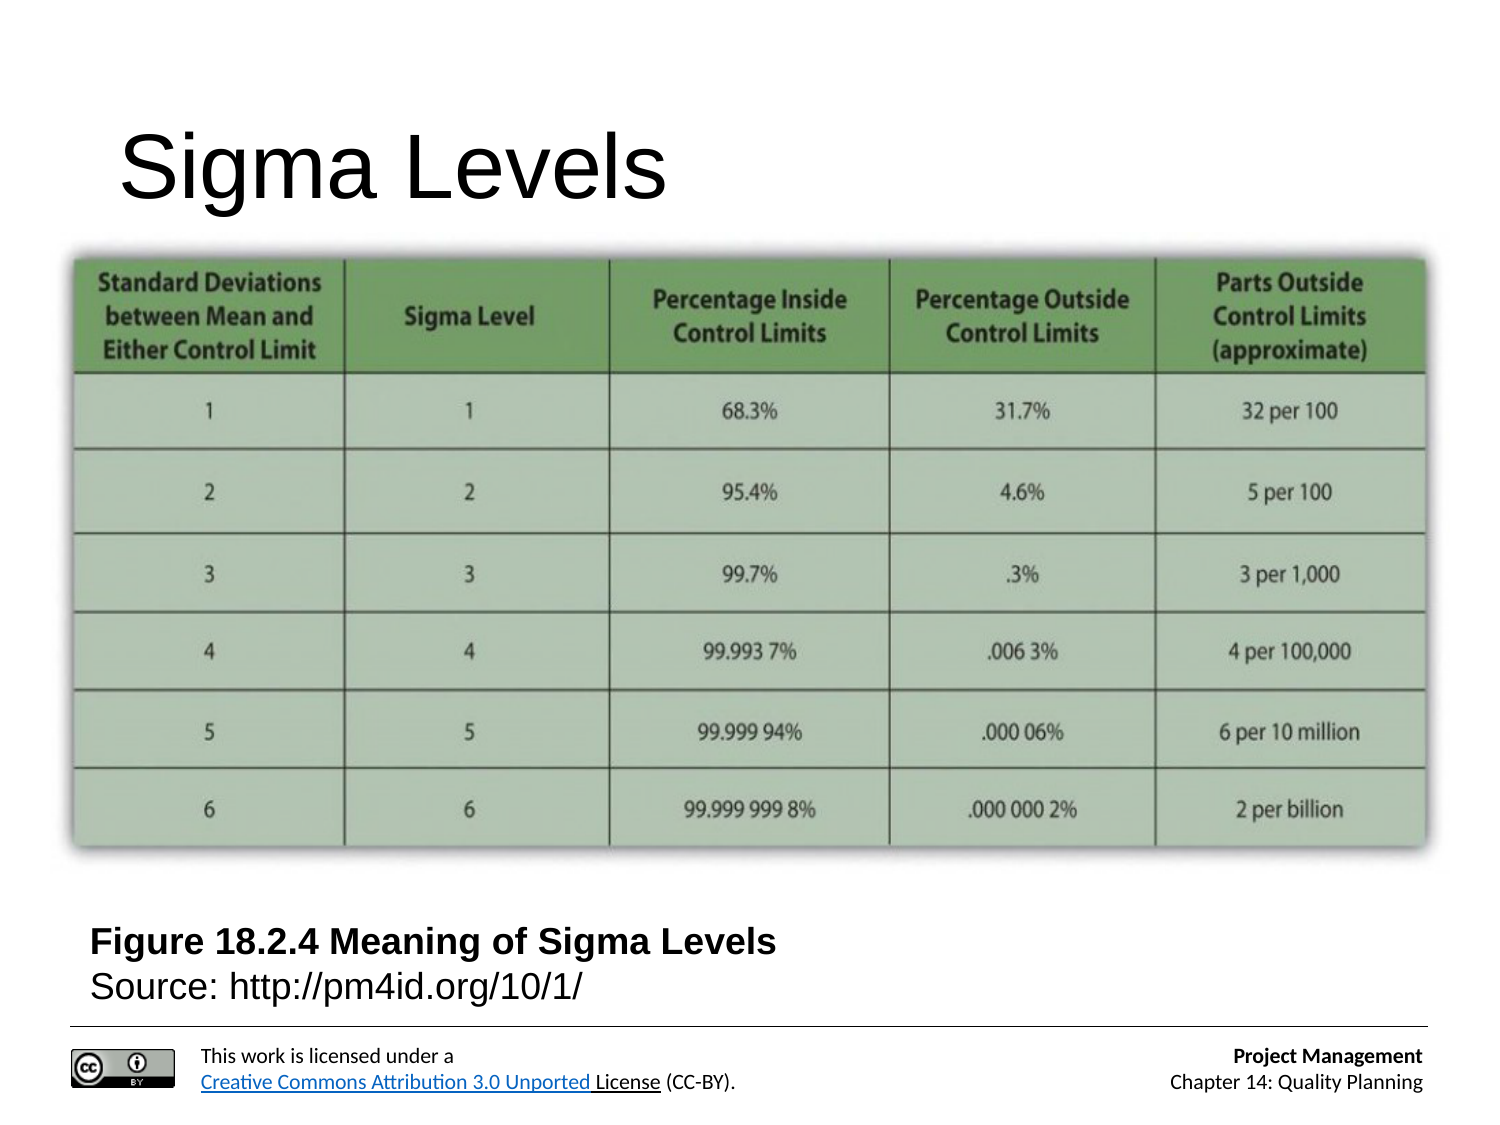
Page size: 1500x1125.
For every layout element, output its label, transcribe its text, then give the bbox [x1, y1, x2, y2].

picture [49, 232, 1451, 874]
text_box Figure 18.2.4 Meaning of Sigma Levels Source: http://pm4id.org/10/1/ [75, 909, 1463, 1015]
title Sigma Levels [103, 59, 1397, 232]
picture [71, 1049, 175, 1088]
